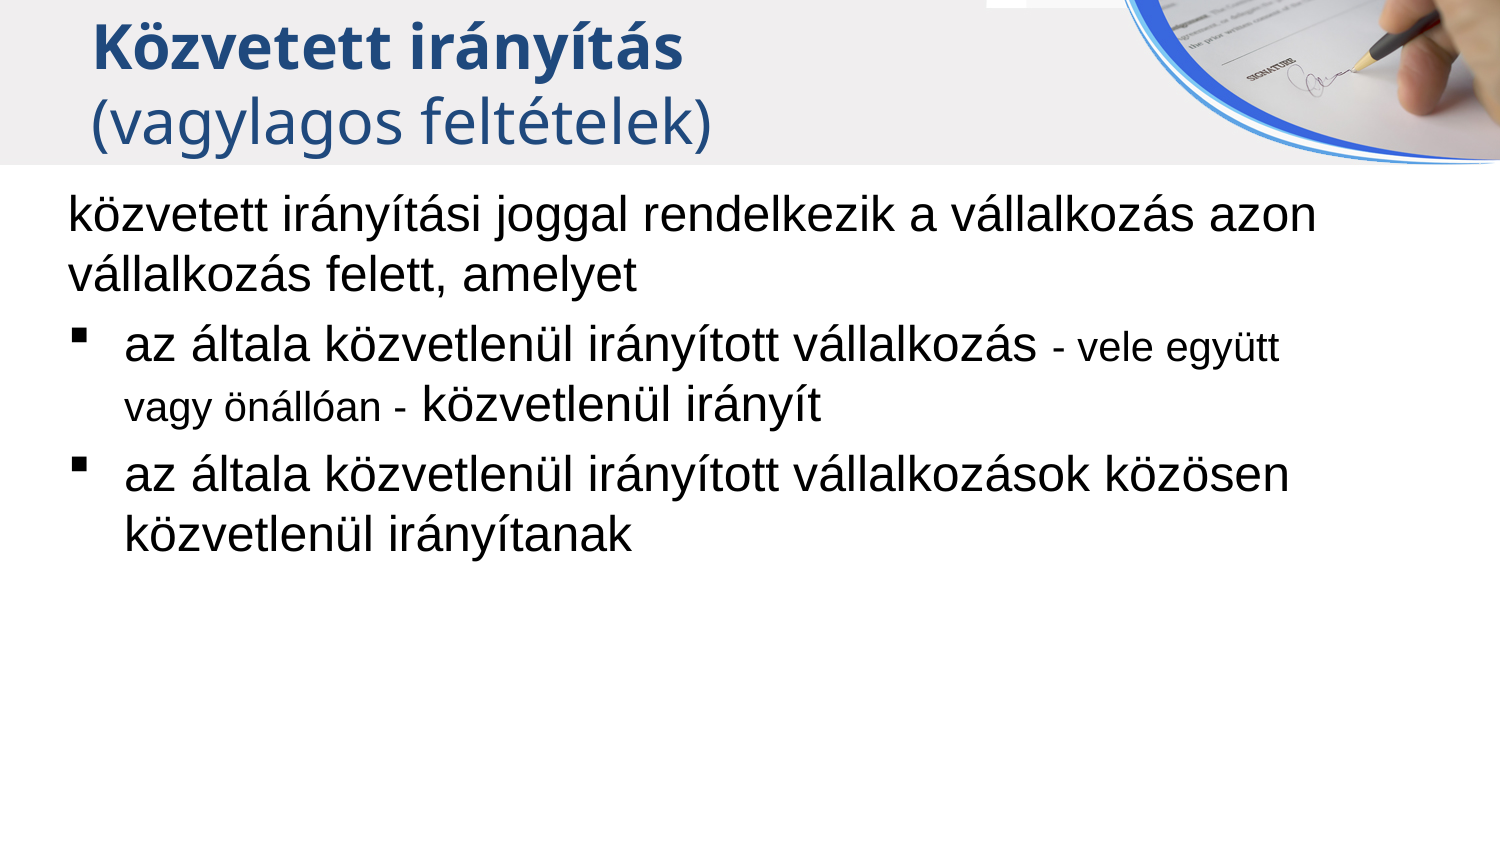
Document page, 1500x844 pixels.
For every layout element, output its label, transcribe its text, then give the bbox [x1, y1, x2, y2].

picture [0, 0, 1500, 844]
list Közvetett irányítás (vagylagos feltételek) [76, 13, 1500, 151]
list közvetett irányítási joggal rendelkezik a vállalkozás azon vállalkozás felett, amelyet az általa közvetlenül irányított vállalkozás - vele együtt vagy önállóan - közvetlenül irányít az általa közvetlenül irányított vállalkozások közösen közvetlenül irányítanak [53, 173, 1353, 741]
